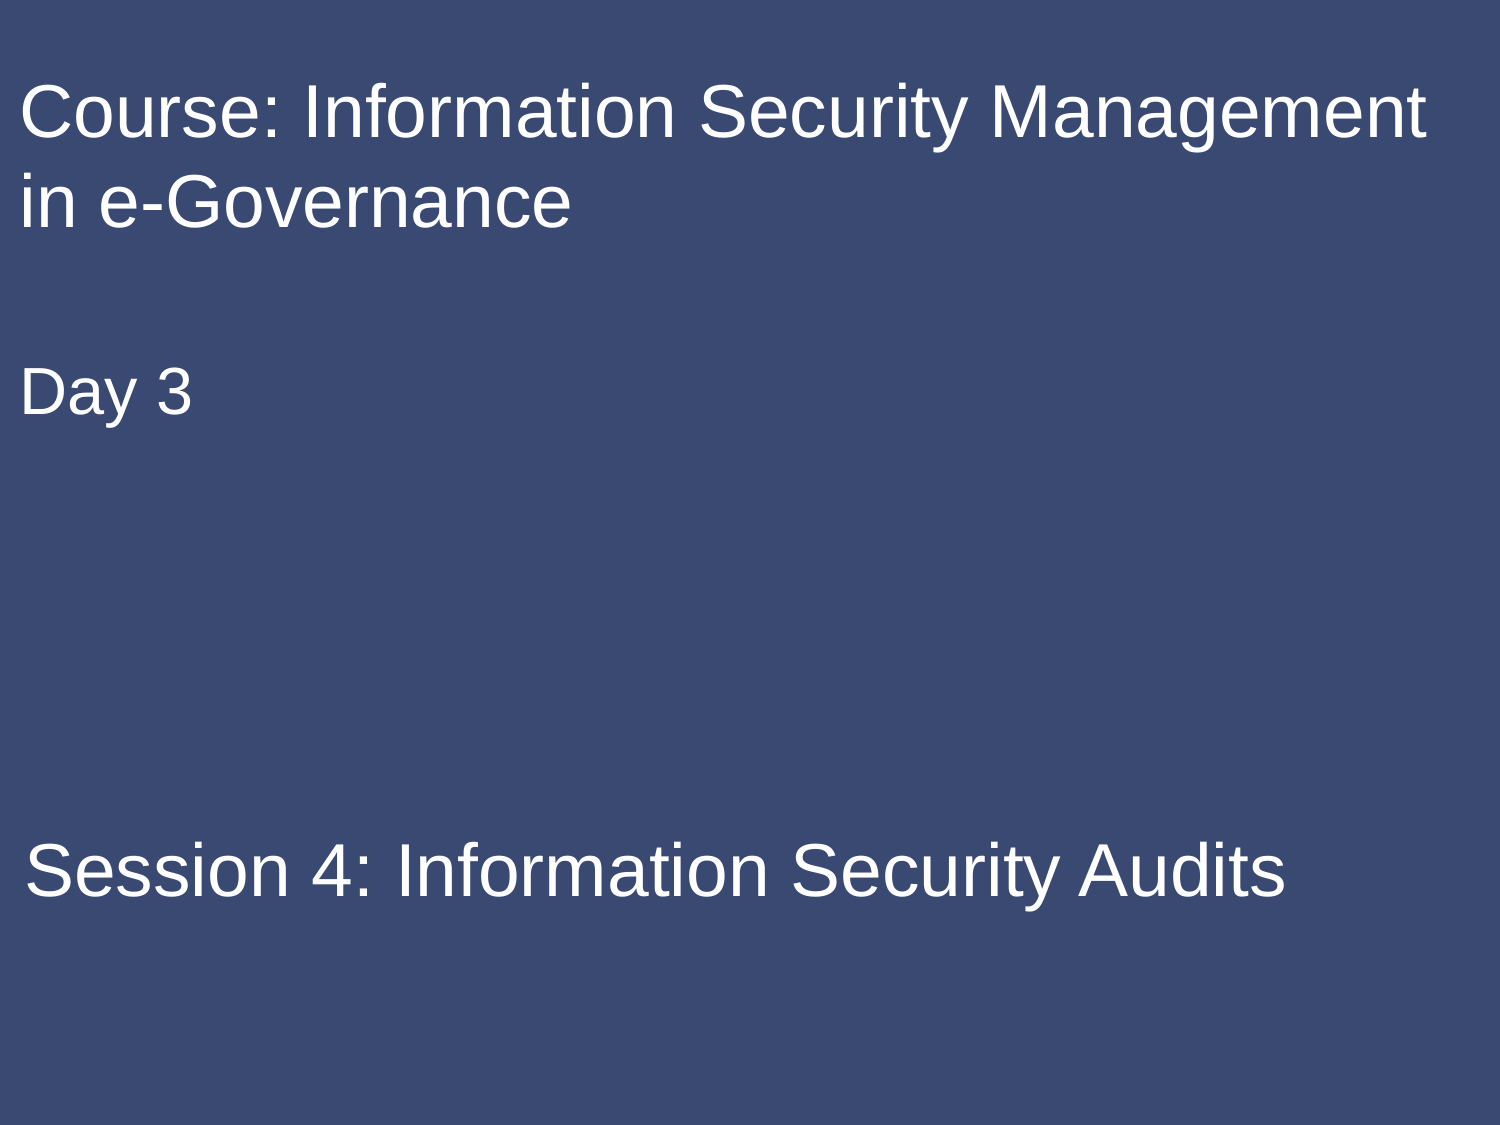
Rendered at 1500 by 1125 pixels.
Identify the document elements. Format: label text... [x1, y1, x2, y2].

text_box Course: Information Security Management in e-Governance Day 3 [8, 62, 1496, 428]
text_box Session 4: Information Security Audits [13, 821, 1471, 912]
